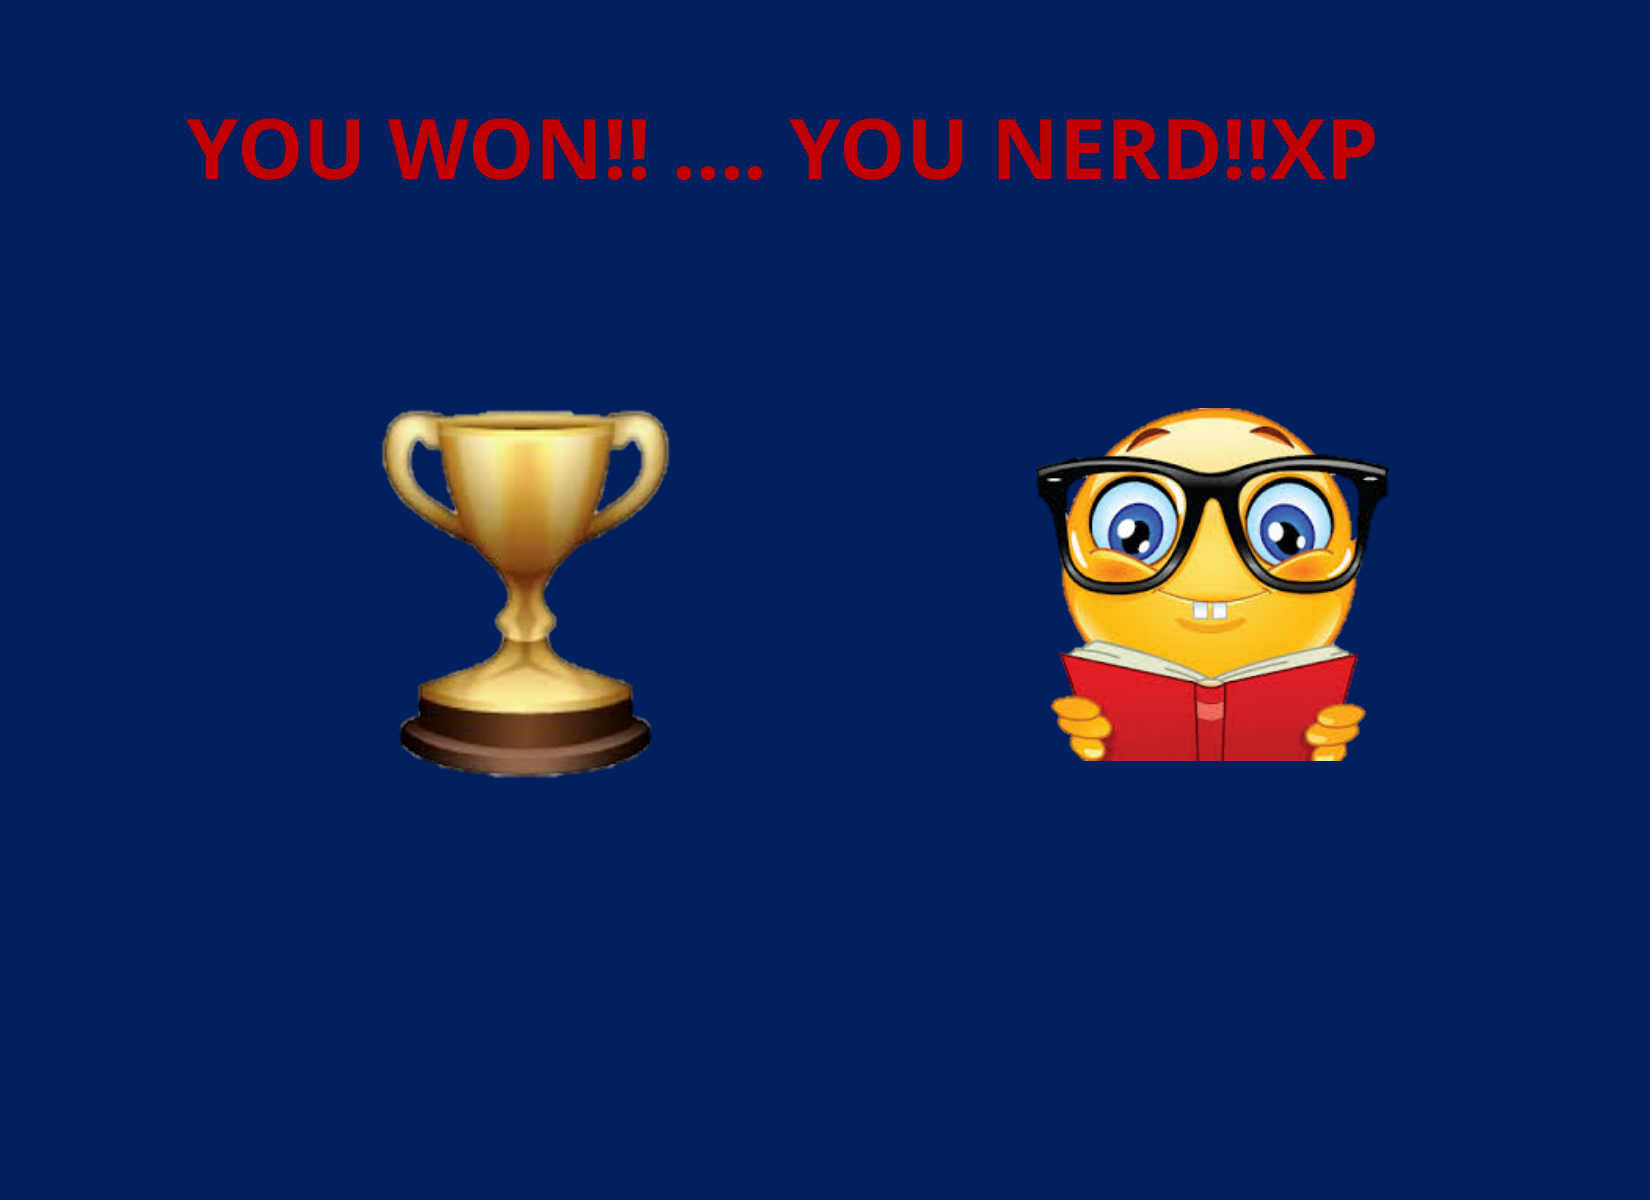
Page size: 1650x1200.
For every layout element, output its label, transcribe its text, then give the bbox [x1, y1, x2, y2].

picture [344, 408, 708, 781]
picture [1036, 408, 1389, 761]
title YOU WON!! .... YOU NERD!!XP [164, 41, 1402, 206]
